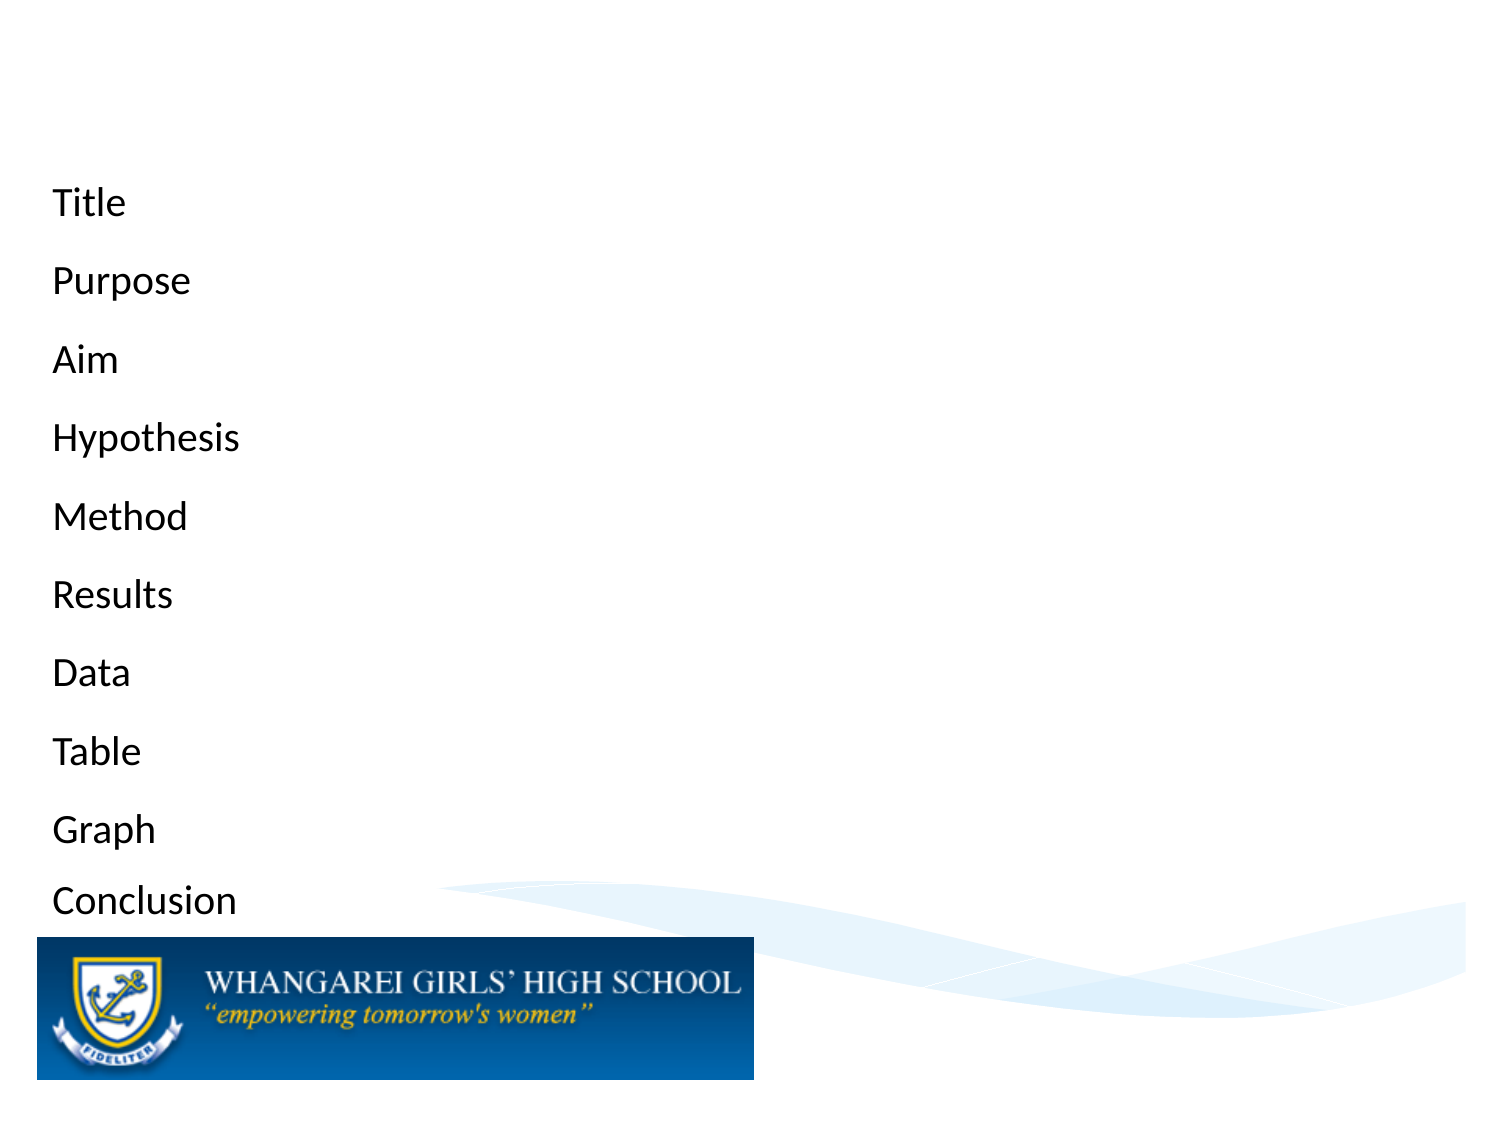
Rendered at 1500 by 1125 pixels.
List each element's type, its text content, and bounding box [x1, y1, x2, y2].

picture [37, 937, 754, 1080]
text_box Title Purpose Aim Hypothesis Method Results Data Table Graph Conclusion [37, 159, 1463, 930]
